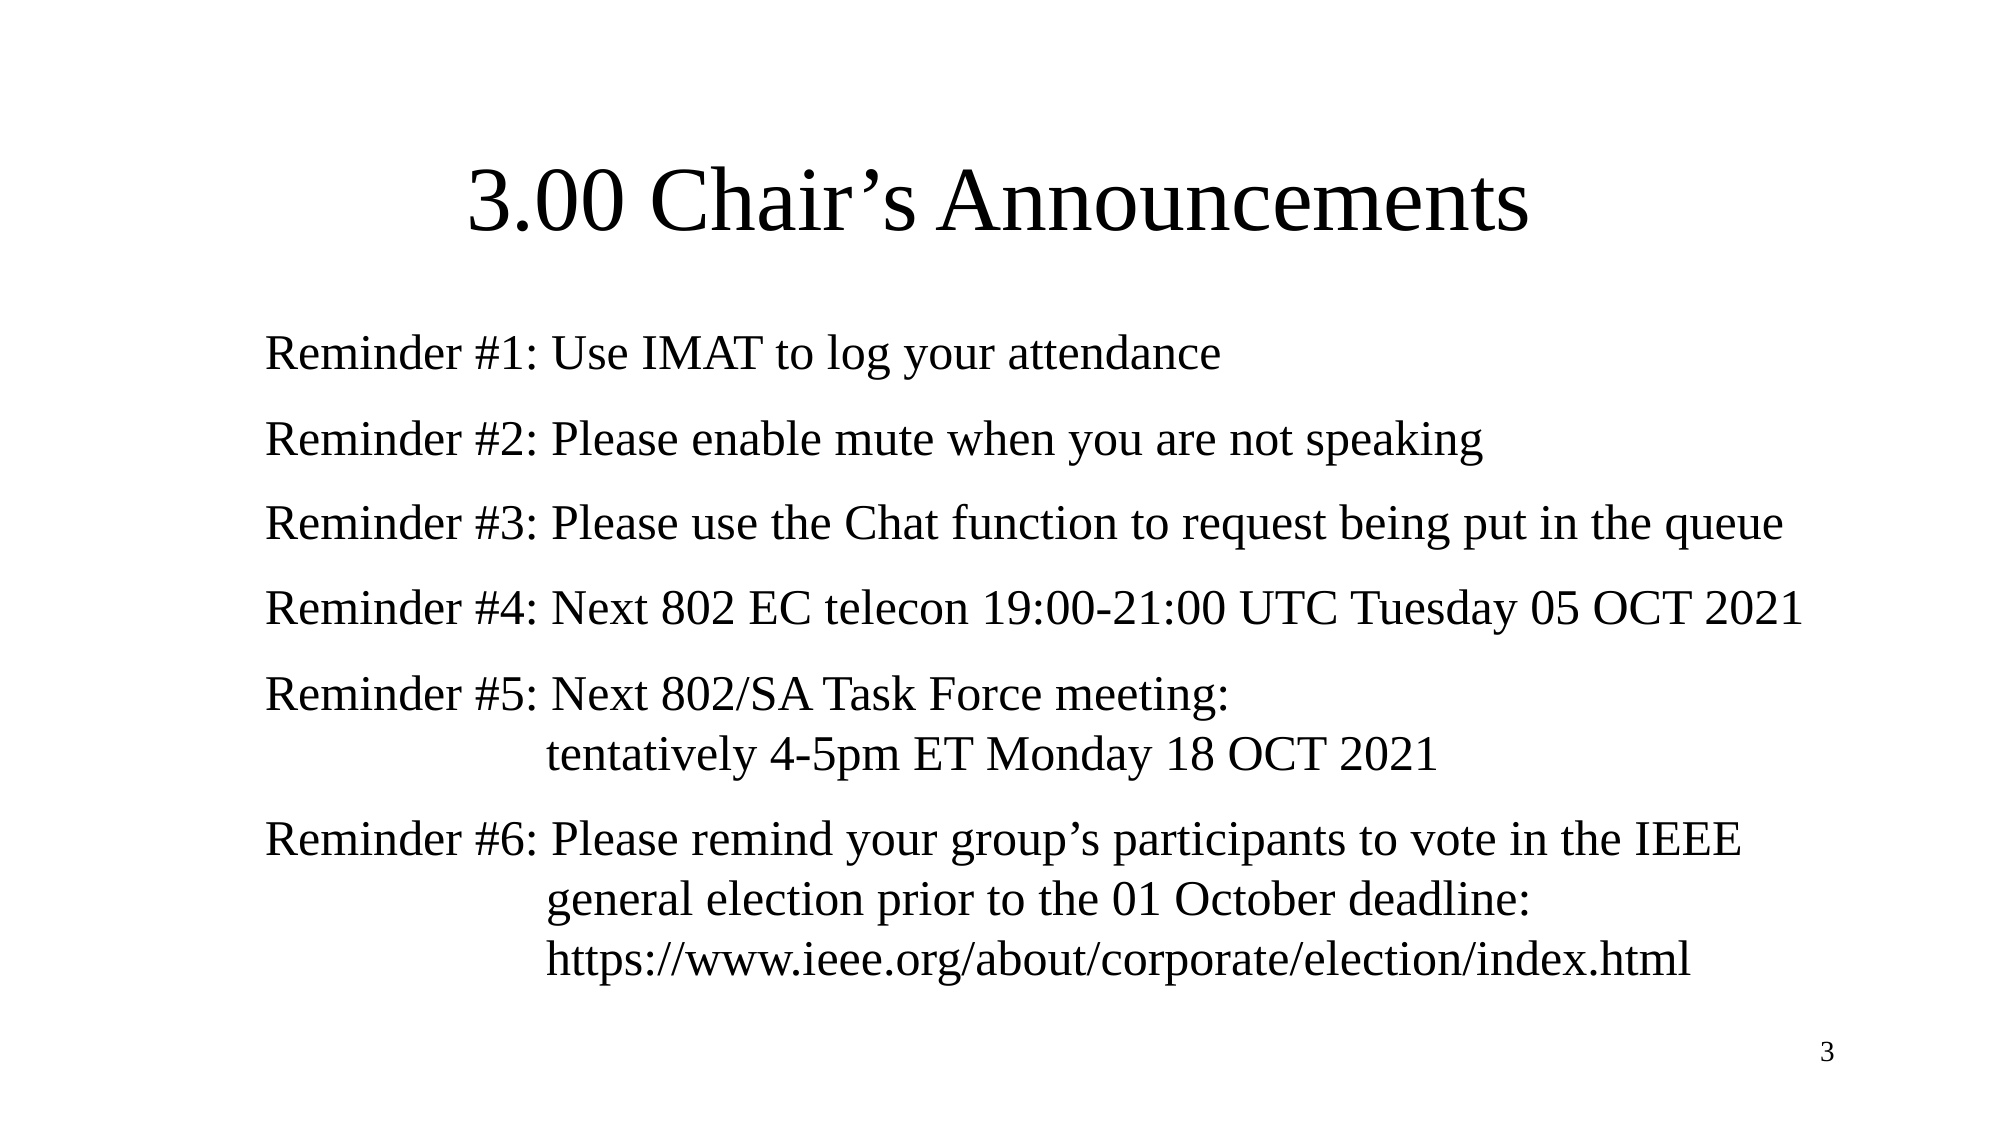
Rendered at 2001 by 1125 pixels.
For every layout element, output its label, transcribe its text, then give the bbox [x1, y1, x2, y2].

list Reminder #1: Use IMAT to log your attendance Reminder #2: Please enable mute when you are not speaking Reminder #3: Please use the Chat function to request being put in the queue Reminder #4: Next 802 EC telecon 19:00-21:00 UTC Tuesday 05 OCT 2021 Reminder #5: Next 802/SA Task Force meeting: tentatively 4-5pm ET Monday 18 OCT 2021 Reminder #6: Please remind your group’s participants to vote in the IEEE general election prior to the 01 October deadline: https://www.ieee.org/about/corporate/election/index.html [174, 312, 1901, 988]
title 3.00 Chair’s Announcements [149, 99, 1851, 288]
slide_number 3 [1433, 1024, 1851, 1101]
